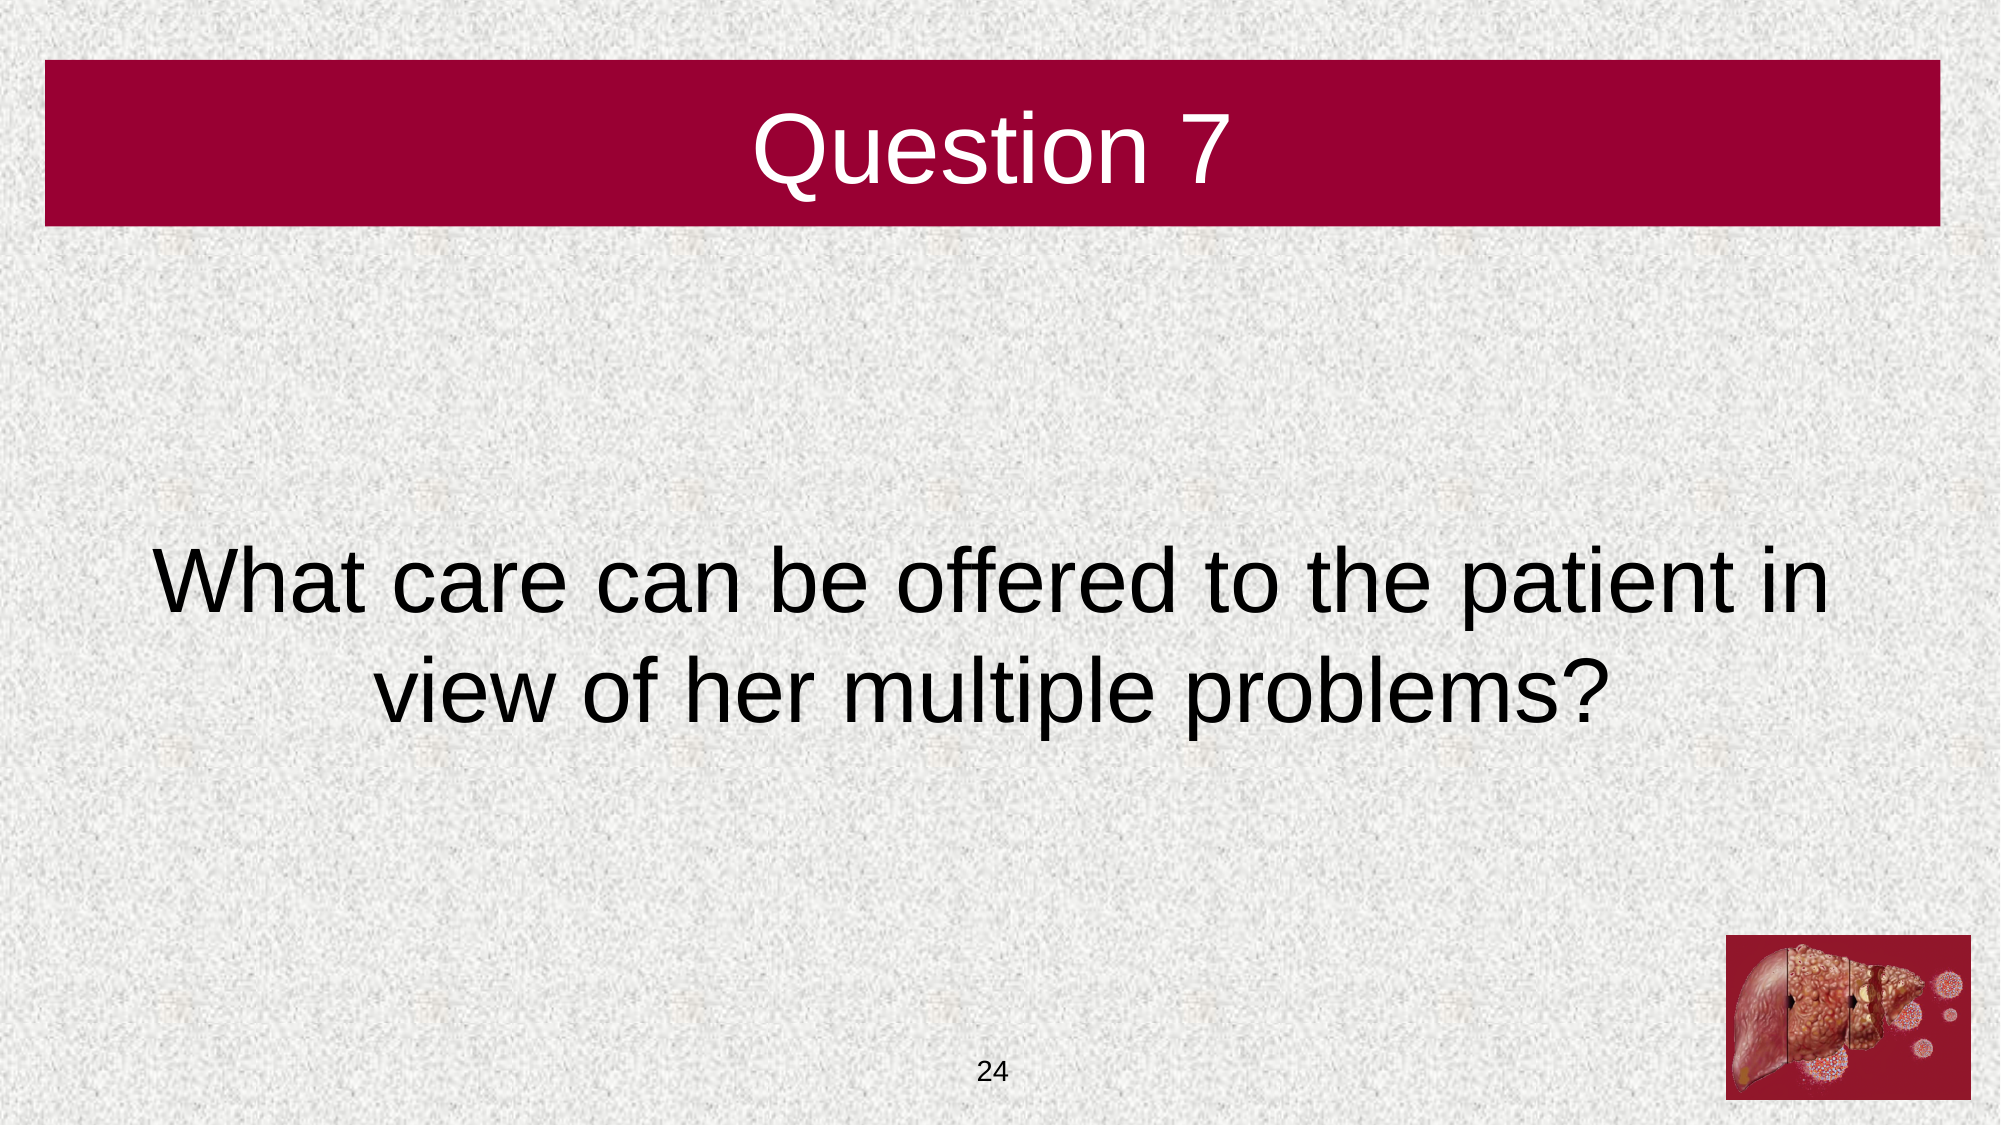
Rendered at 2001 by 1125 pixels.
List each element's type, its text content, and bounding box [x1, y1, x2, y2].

text_box Question 7 [45, 59, 1941, 227]
picture [0, 0, 2001, 1125]
slide_number ‹#› [759, 1039, 1227, 1100]
list What care can be offered to the patient in view of her multiple problems? [48, 512, 1938, 754]
